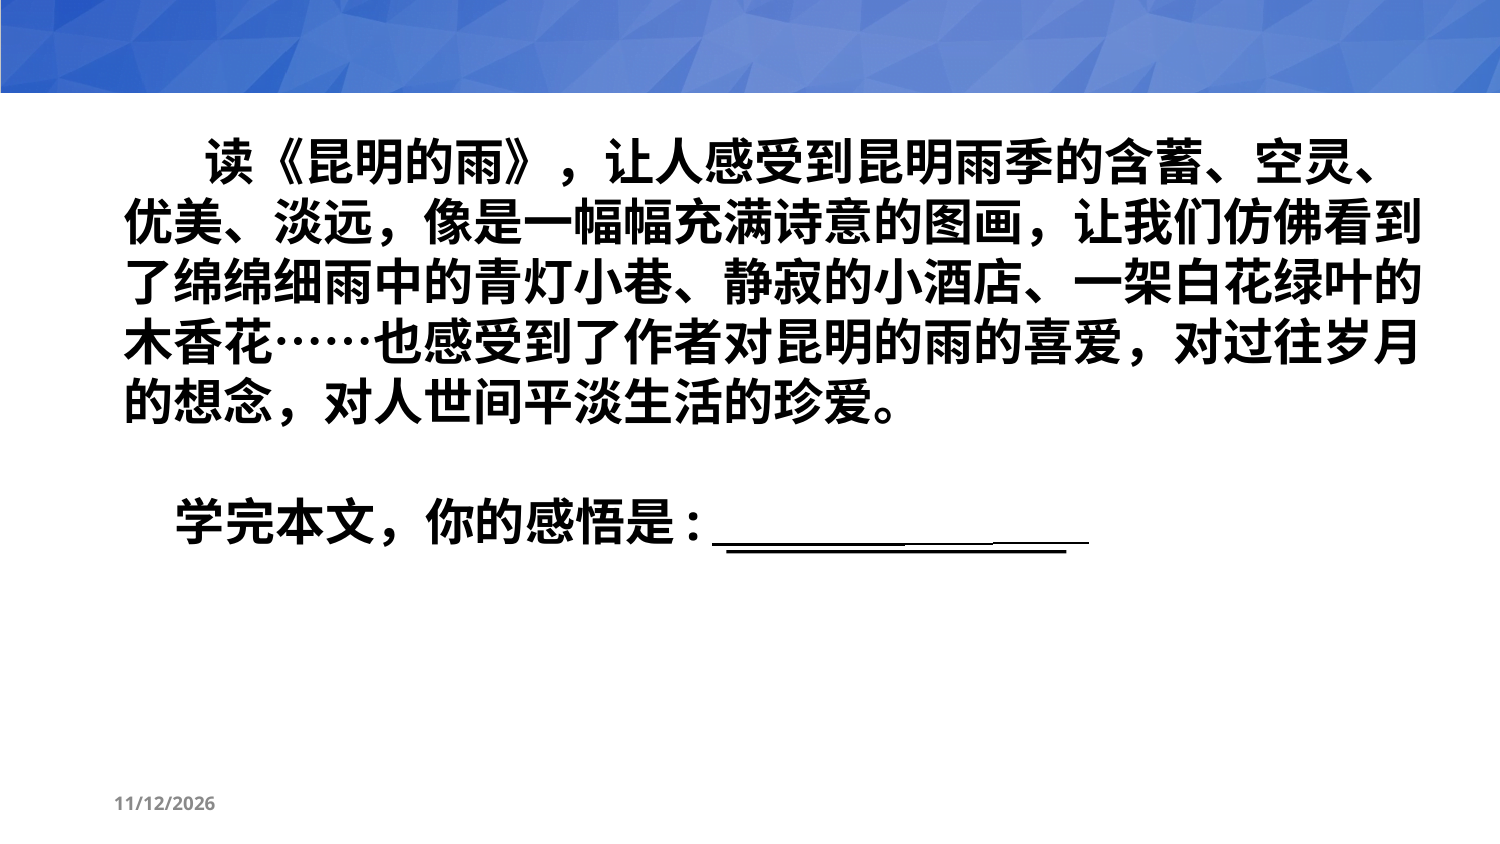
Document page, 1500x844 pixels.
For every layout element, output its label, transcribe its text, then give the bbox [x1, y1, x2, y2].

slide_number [103, 781, 441, 827]
picture [0, 0, 1500, 93]
text_box 读《昆明的雨》，让人感受到昆明雨季的含蓄、空灵、优美、淡远，像是一幅幅充满诗意的图画，让我们仿佛看到了绵绵细雨中的青灯小巷、静寂的小酒店、一架白花绿叶的木香花……也感受到了作者对昆明的雨的喜爱，对过往岁月的想念，对人世间平淡生活的珍爱。 学完本文，你的感悟是: [112, 124, 1436, 556]
